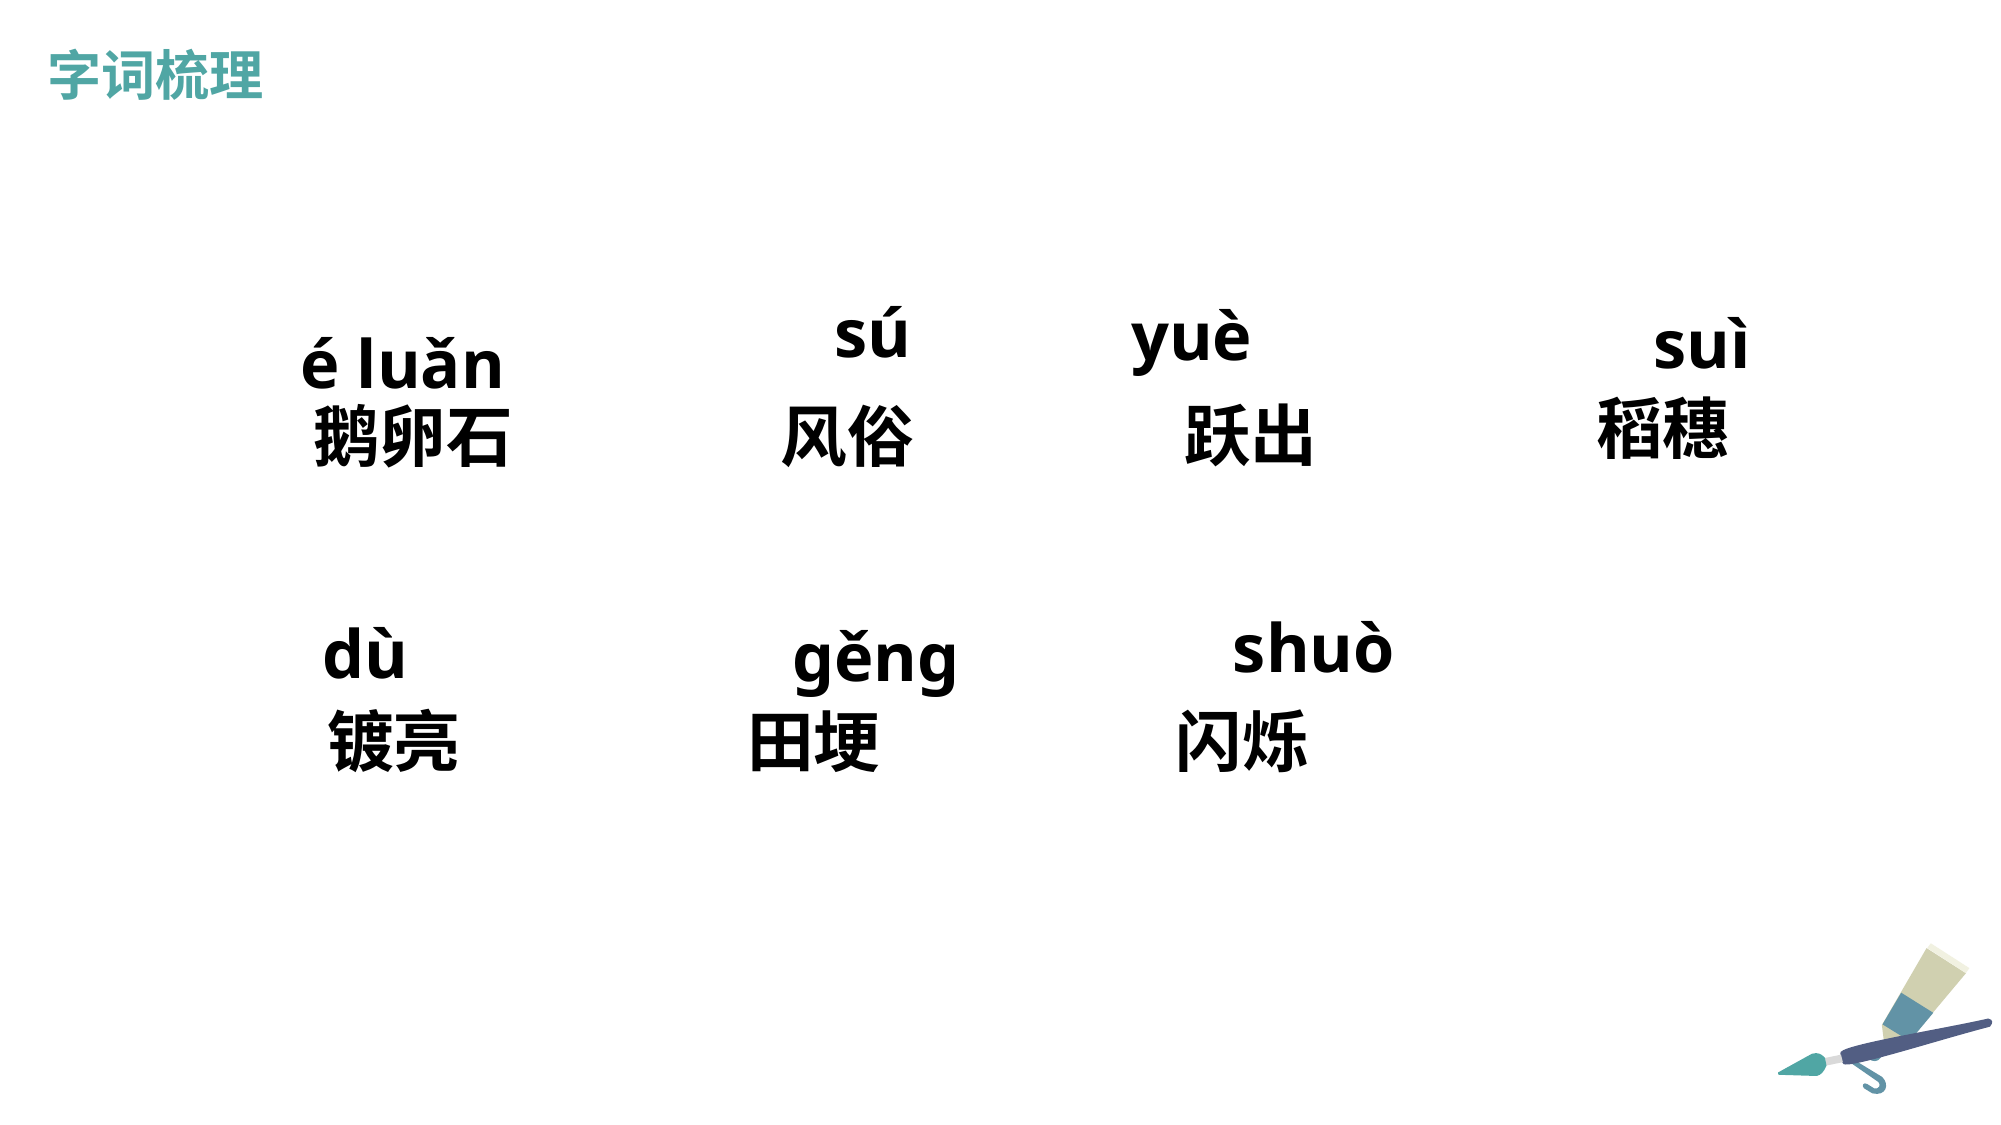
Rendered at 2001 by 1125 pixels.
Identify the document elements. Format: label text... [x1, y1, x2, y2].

text_box shuò [1212, 596, 1415, 696]
text_box 闪烁 [1155, 689, 1474, 790]
text_box suì [1542, 291, 1863, 392]
text_box 字词梳理 [32, 33, 347, 114]
text_box dù [237, 602, 493, 703]
text_box 田埂 [727, 689, 901, 790]
text_box gěng [748, 604, 1004, 705]
text_box 鹅卵石 [135, 385, 690, 485]
text_box 稻穗 [1517, 376, 1809, 477]
text_box sú [690, 280, 1038, 381]
text_box 镀亮 [237, 689, 551, 790]
text_box yuè [1028, 284, 1339, 385]
text_box 跃出 [1094, 383, 1408, 484]
text_box é luǎn [187, 311, 601, 385]
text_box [1811, 945, 1974, 1125]
text_box 风俗 [690, 385, 1004, 485]
